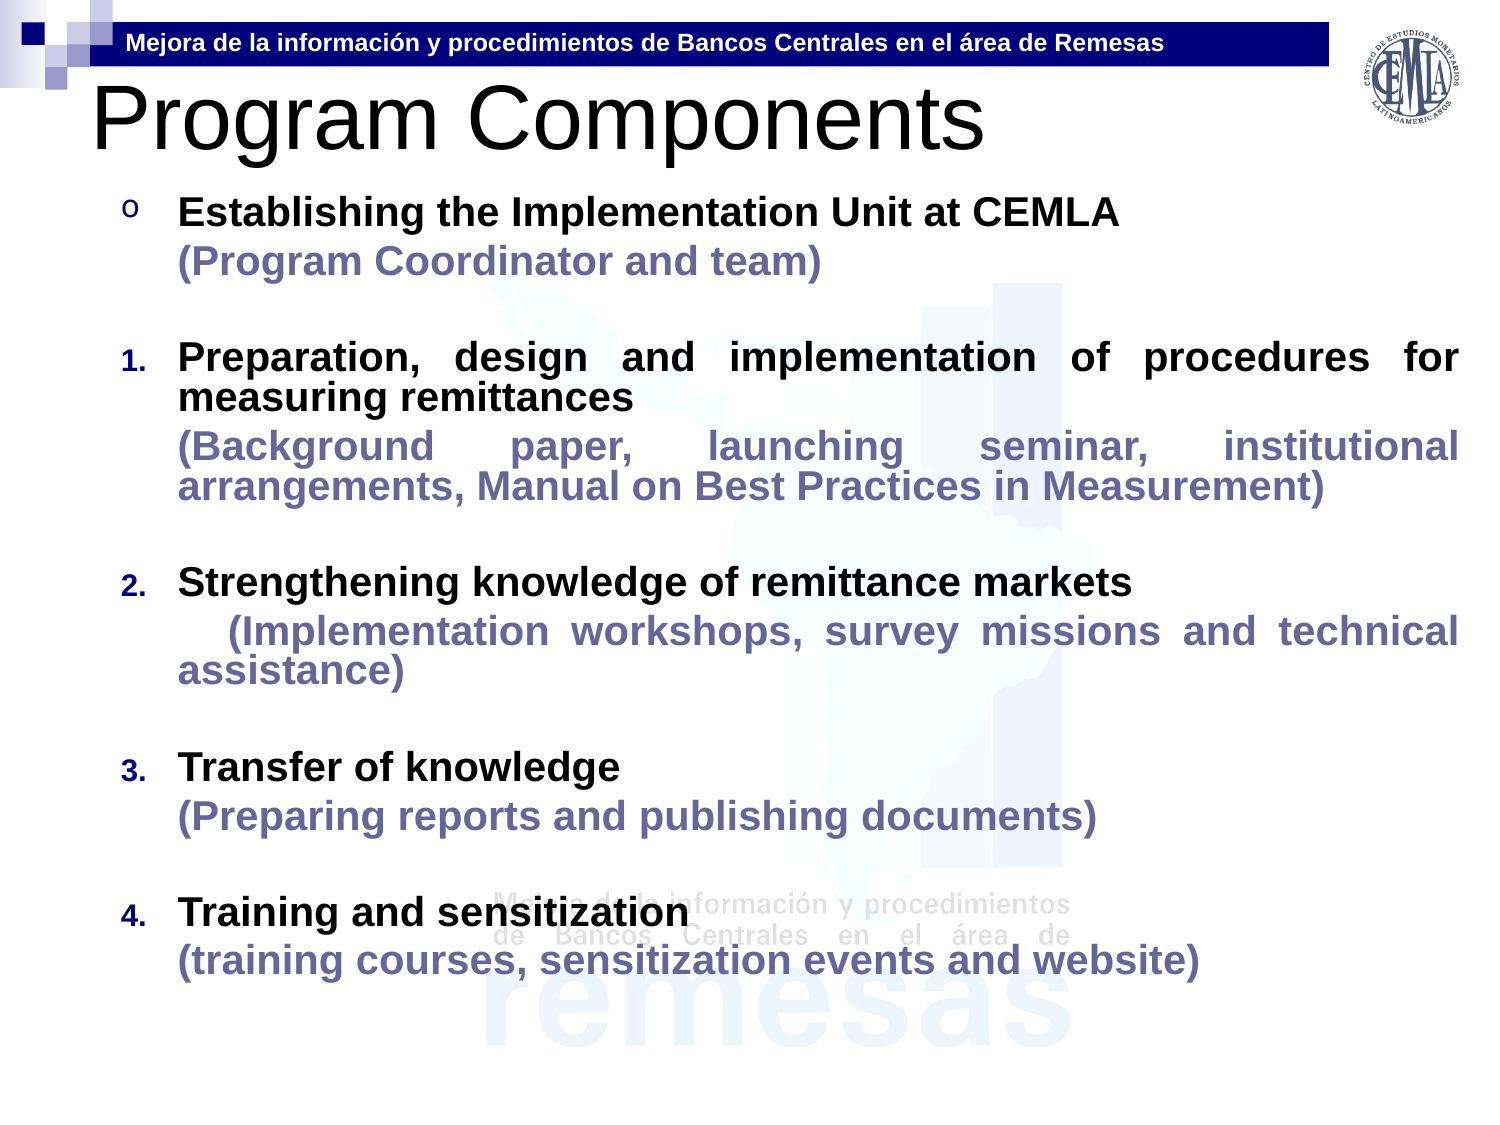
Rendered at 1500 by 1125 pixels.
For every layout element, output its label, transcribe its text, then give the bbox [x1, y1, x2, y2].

list Establishing the Implementation Unit at CEMLA (Program Coordinator and team) Preparation, design and implementation of procedures for measuring remittances (Background paper, launching seminar, institutional arrangements, Manual on Best Practices in Measurement) Strengthening knowledge of remittance markets (Implementation workshops, survey missions and technical assistance) Transfer of knowledge (Preparing reports and publishing documents) Training and sensitization (training courses, sensitization events and website) [74, 187, 1476, 1125]
title Program Components [74, 74, 1426, 151]
picture [1364, 30, 1459, 124]
